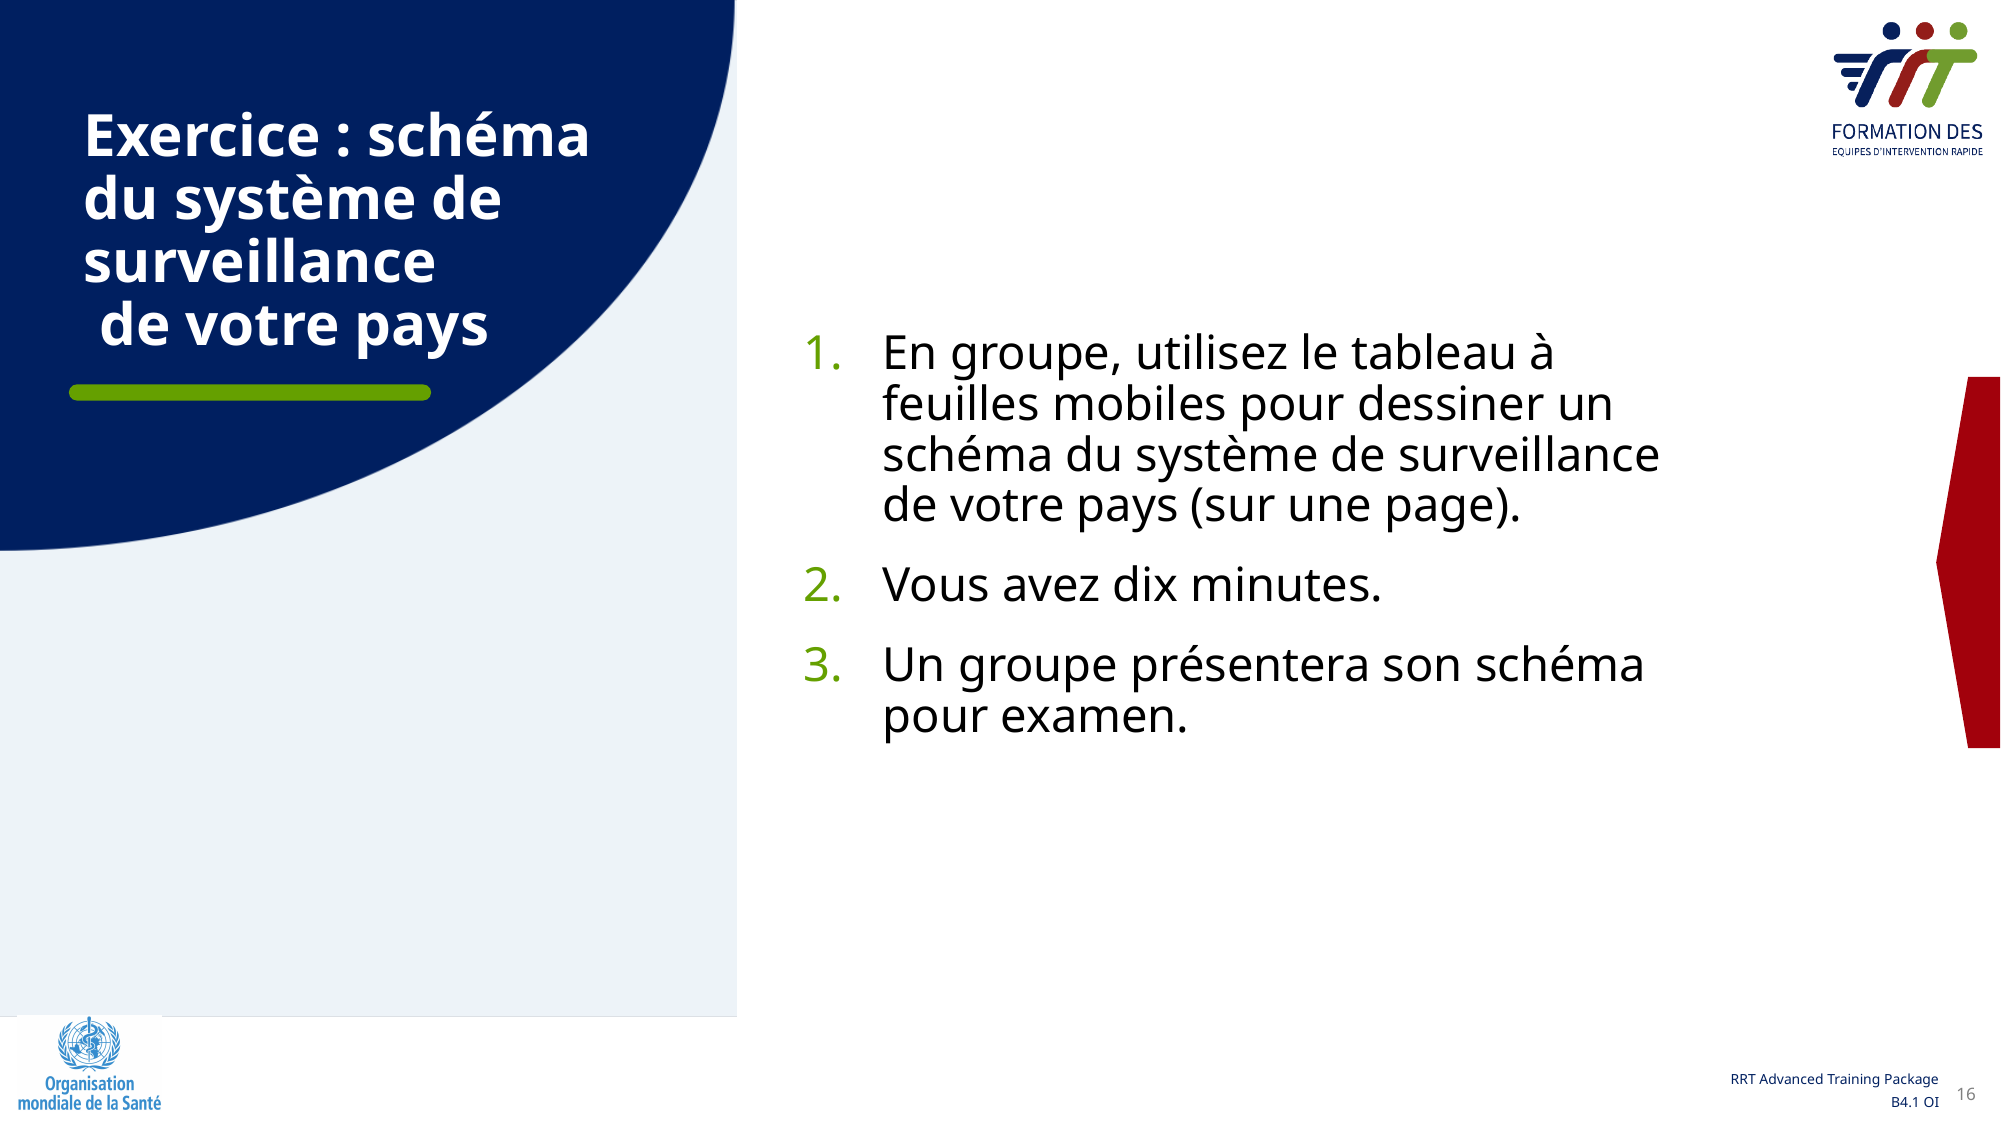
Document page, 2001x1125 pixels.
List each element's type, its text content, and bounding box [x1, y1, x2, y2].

picture [0, 0, 737, 1111]
picture [1832, 21, 1983, 157]
list En groupe, utilisez le tableau à feuilles mobiles pour dessiner un schéma du système de surveillance de votre pays (sur une page). Vous avez dix minutes. Un groupe présentera son schéma pour examen. [795, 321, 1682, 799]
text_box [68, 384, 432, 401]
text_box Exercice : schéma du système de surveillance de votre pays [68, 98, 615, 485]
